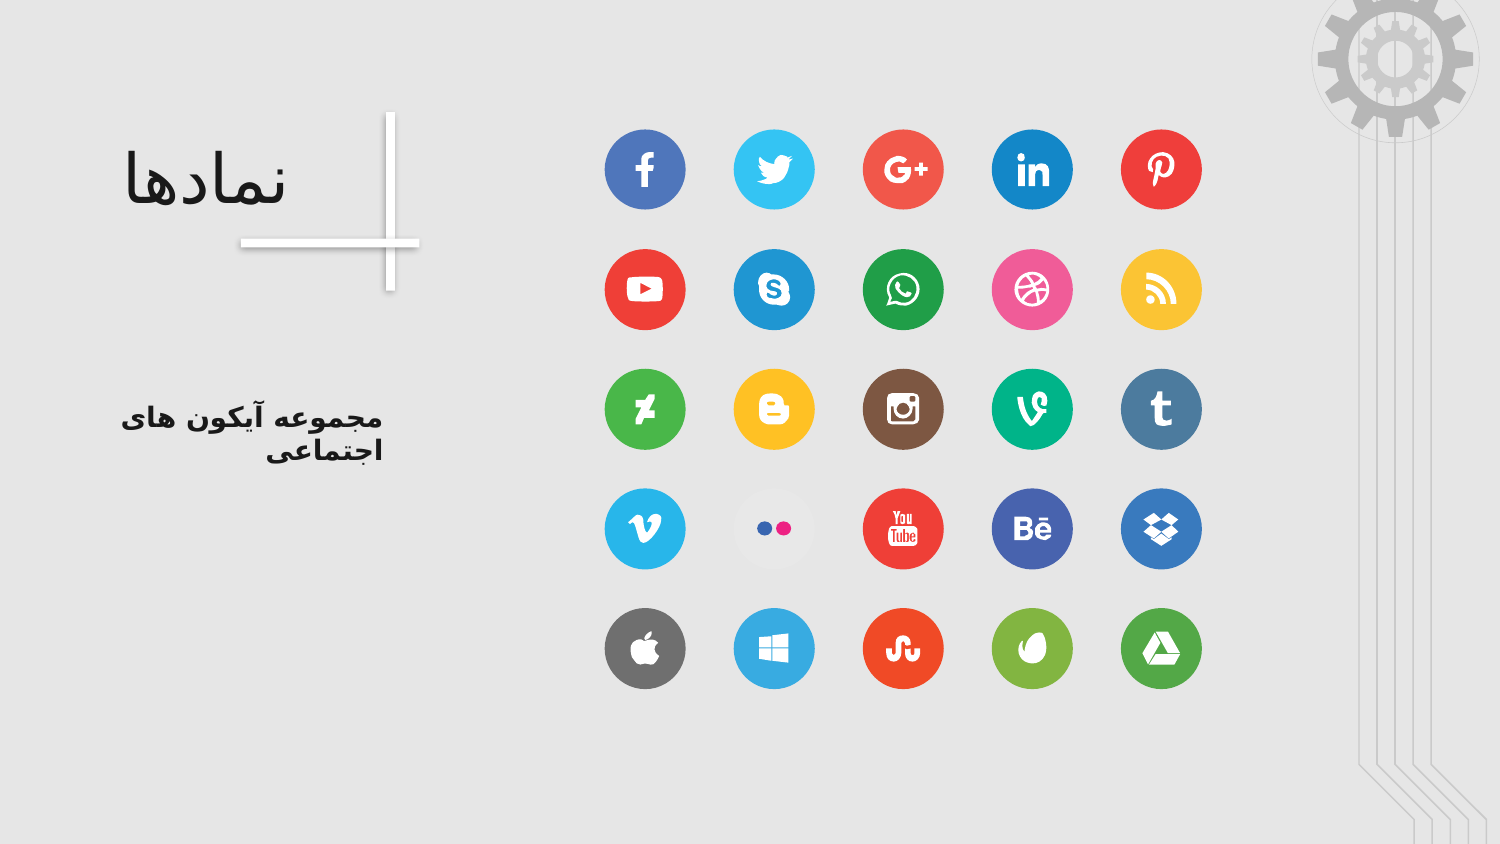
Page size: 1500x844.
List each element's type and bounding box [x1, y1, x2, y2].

text_box [733, 607, 815, 690]
text_box [862, 607, 944, 690]
text_box [604, 368, 686, 451]
text_box [1120, 129, 1203, 210]
text_box [1120, 368, 1203, 451]
text_box [862, 129, 944, 210]
text_box [604, 129, 686, 210]
text_box [604, 607, 686, 690]
text_box [991, 248, 1074, 331]
text_box [1120, 488, 1203, 570]
text_box [733, 248, 815, 331]
text_box [991, 129, 1074, 210]
text_box [1120, 248, 1203, 331]
text_box [65, 111, 446, 562]
text_box [862, 248, 944, 331]
text_box [862, 488, 944, 570]
text_box [733, 368, 815, 451]
text_box [733, 488, 815, 570]
text_box [733, 129, 815, 210]
text_box [991, 488, 1074, 570]
text_box [604, 248, 686, 331]
text_box [1120, 607, 1203, 690]
text_box [991, 607, 1074, 690]
text_box [862, 368, 944, 451]
text_box [991, 368, 1074, 451]
text_box [604, 488, 686, 570]
